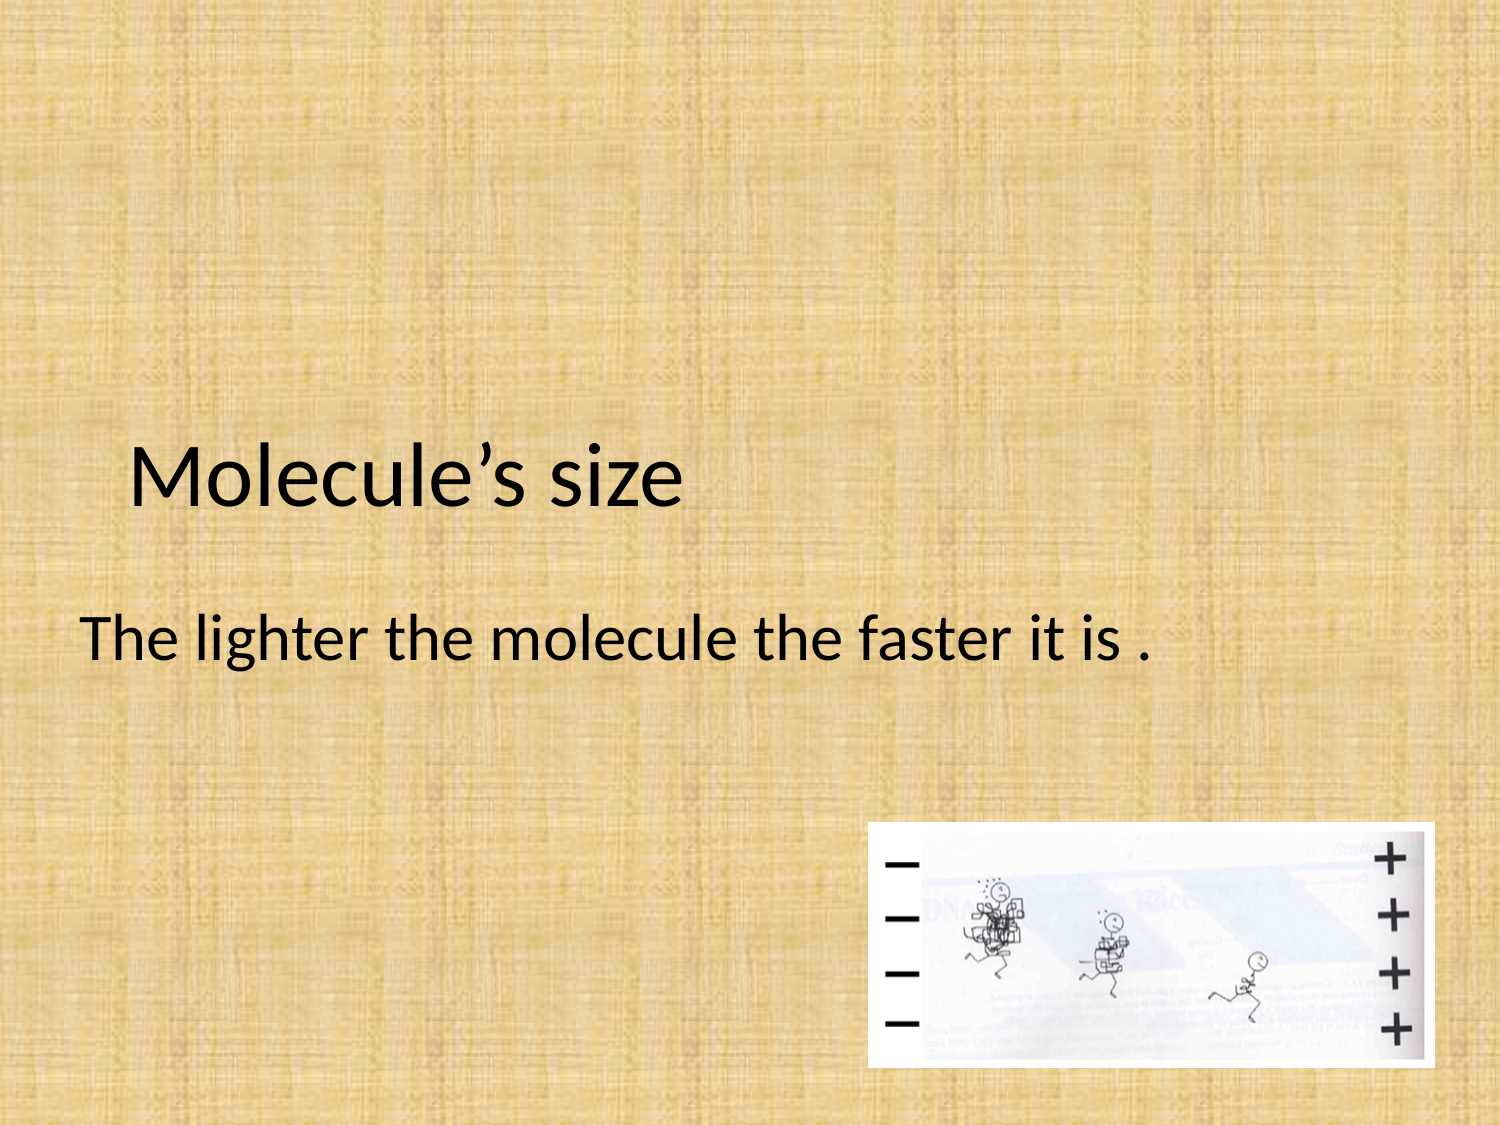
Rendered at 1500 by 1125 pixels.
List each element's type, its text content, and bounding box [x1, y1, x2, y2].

subtitle The lighter the molecule the faster it is . [41, 586, 1193, 874]
title Molecule’s size [112, 349, 1388, 591]
picture [0, 0, 1500, 1125]
